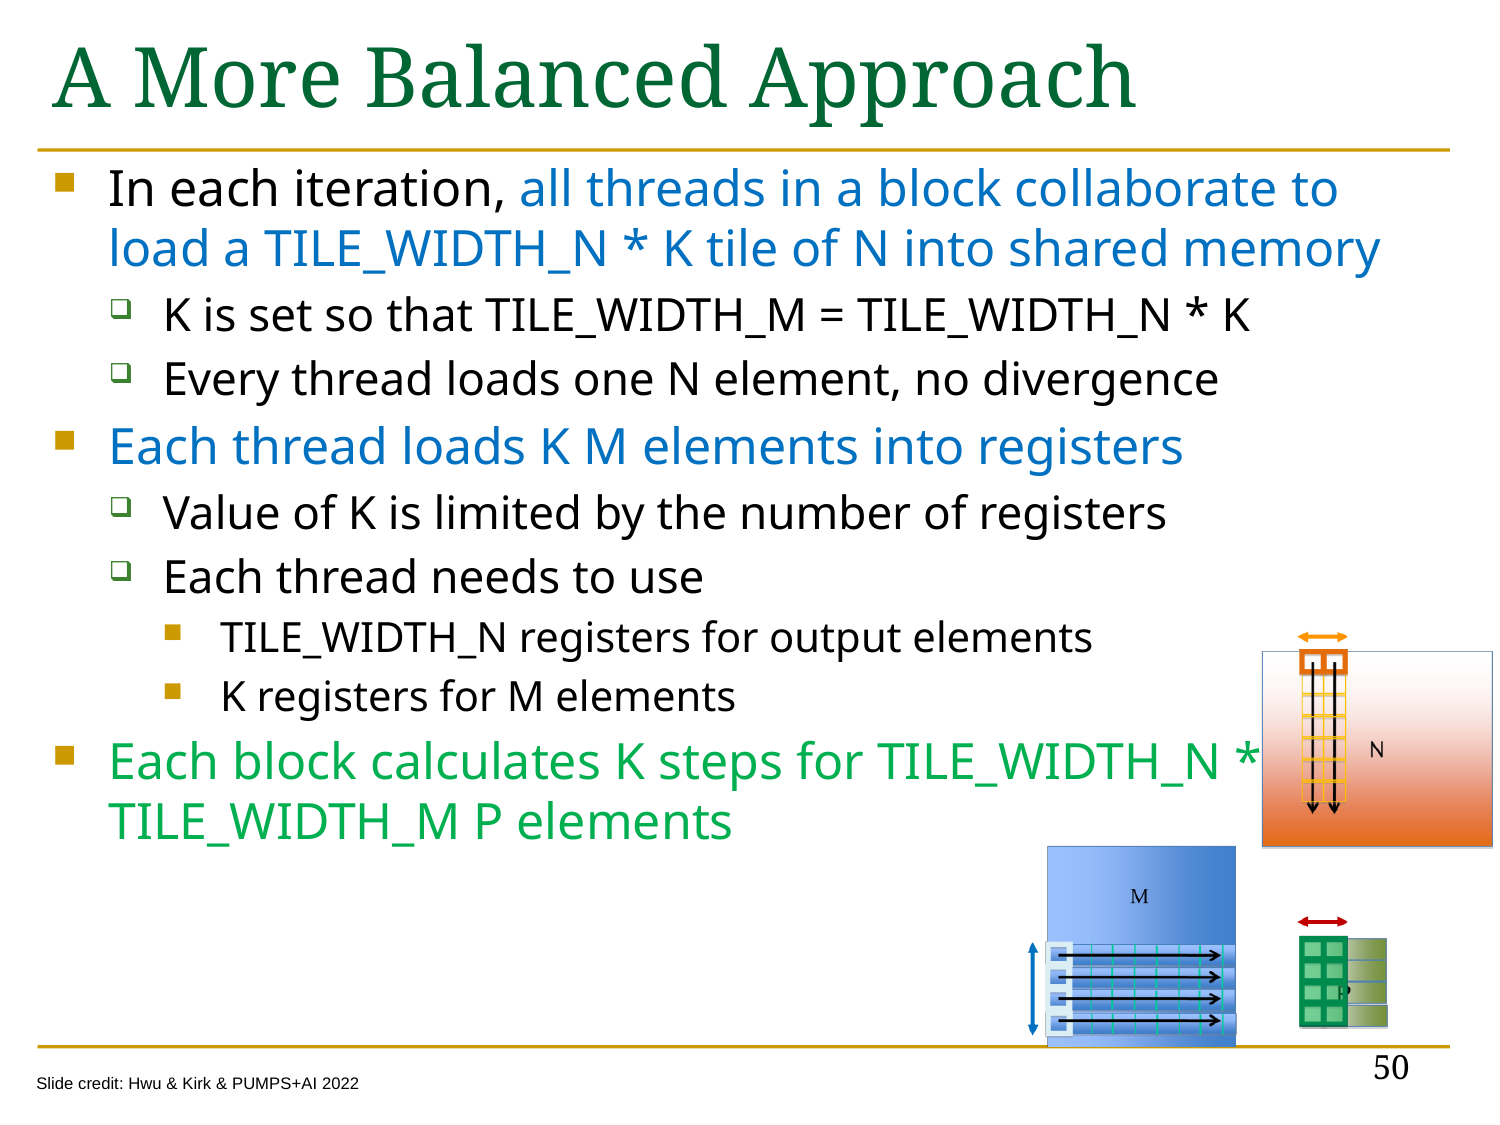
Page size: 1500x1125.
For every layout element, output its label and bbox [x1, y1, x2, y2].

text_box [21, 1066, 375, 1101]
title [37, 0, 1451, 148]
slide_number [1074, 1048, 1426, 1100]
picture [1021, 625, 1495, 1048]
list [37, 148, 1451, 1048]
